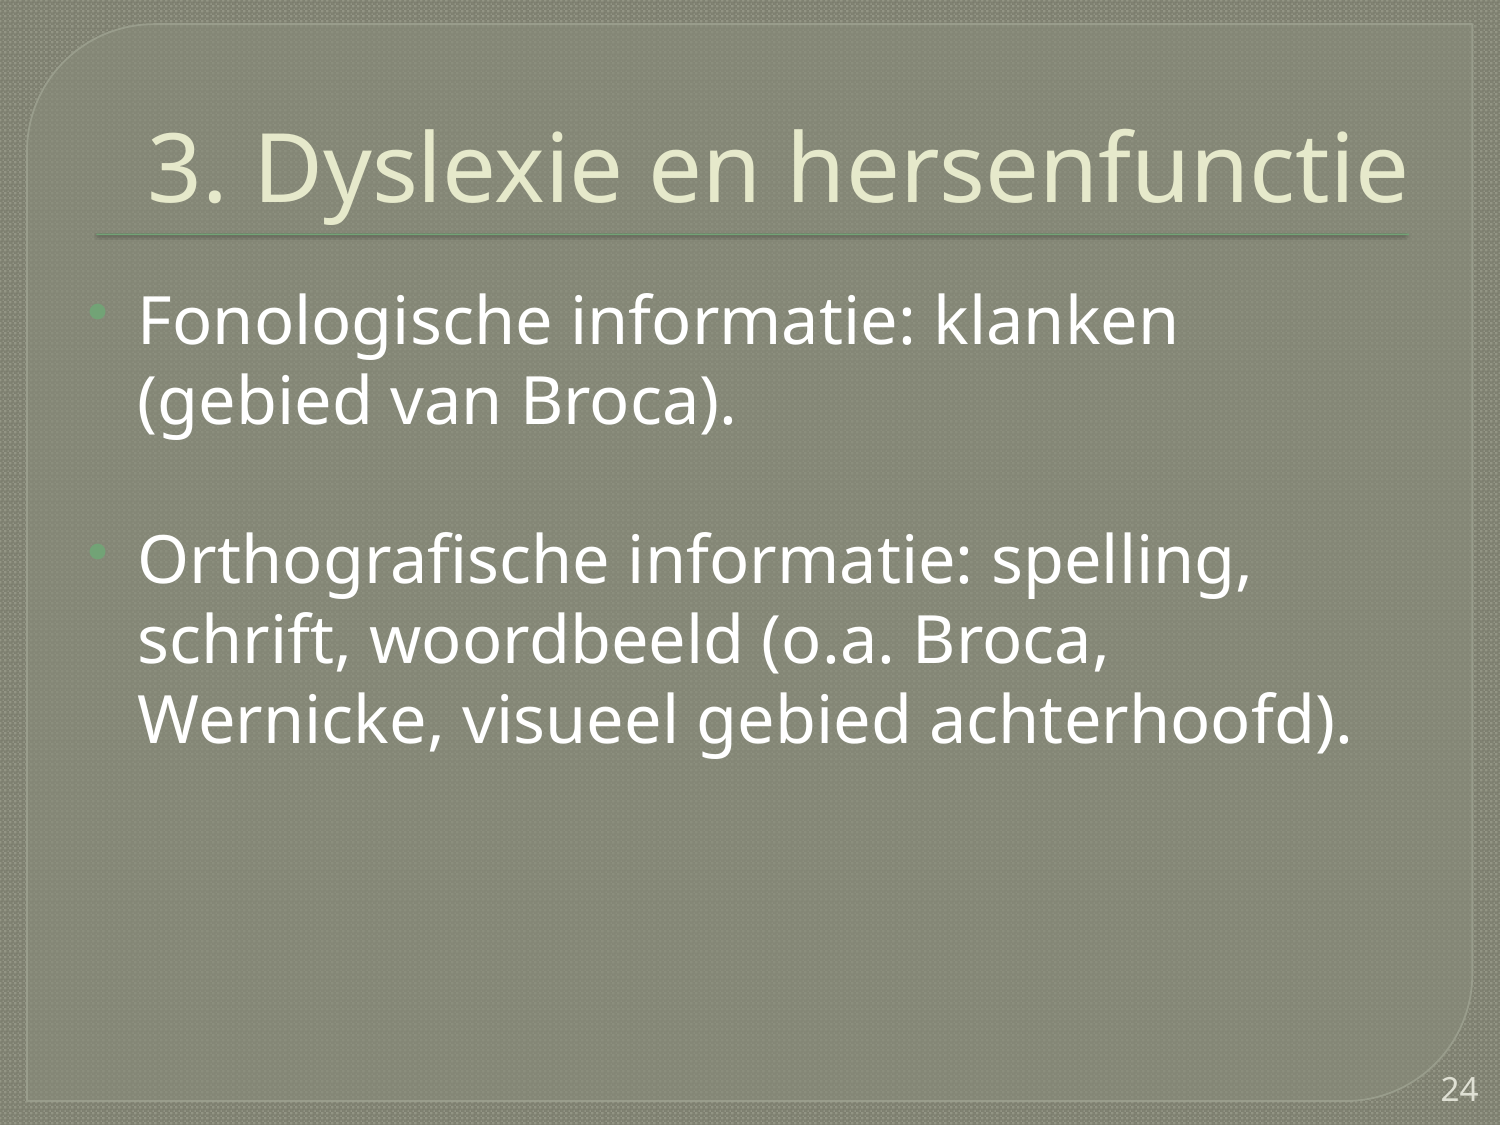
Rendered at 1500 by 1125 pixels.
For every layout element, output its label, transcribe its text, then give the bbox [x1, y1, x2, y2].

list Fonologische informatie: klanken (gebied van Broca). Orthografische informatie: spelling, schrift, woordbeeld (o.a. Broca, Wernicke, visueel gebied achterhoofd). [75, 270, 1425, 1013]
slide_number 24 [1417, 1068, 1494, 1114]
title 3. Dyslexie en hersenfunctie [75, 41, 1425, 230]
